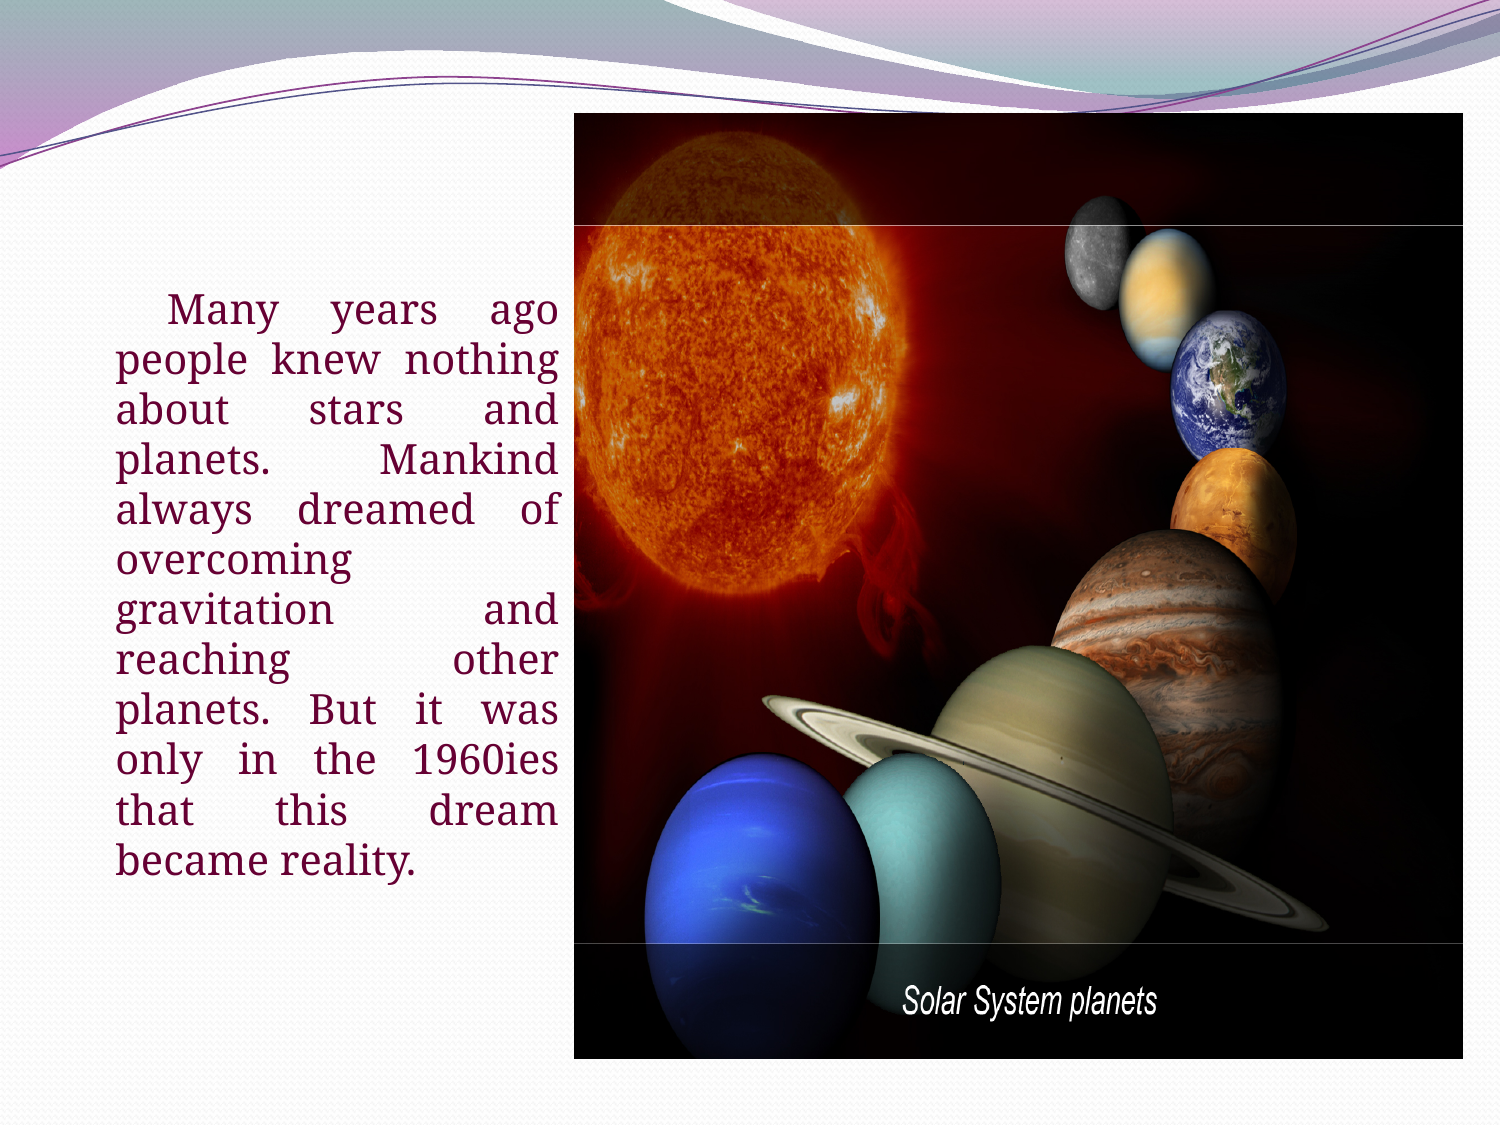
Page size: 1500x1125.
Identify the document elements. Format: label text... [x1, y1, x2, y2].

title [112, 84, 563, 275]
list Many years ago people knew nothing about stars and planets. Mankind always dreamed of overcoming gravitation and reaching other planets. But it was only in the 1960ies that this dream became reality. [112, 275, 563, 1025]
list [573, 113, 1464, 1059]
